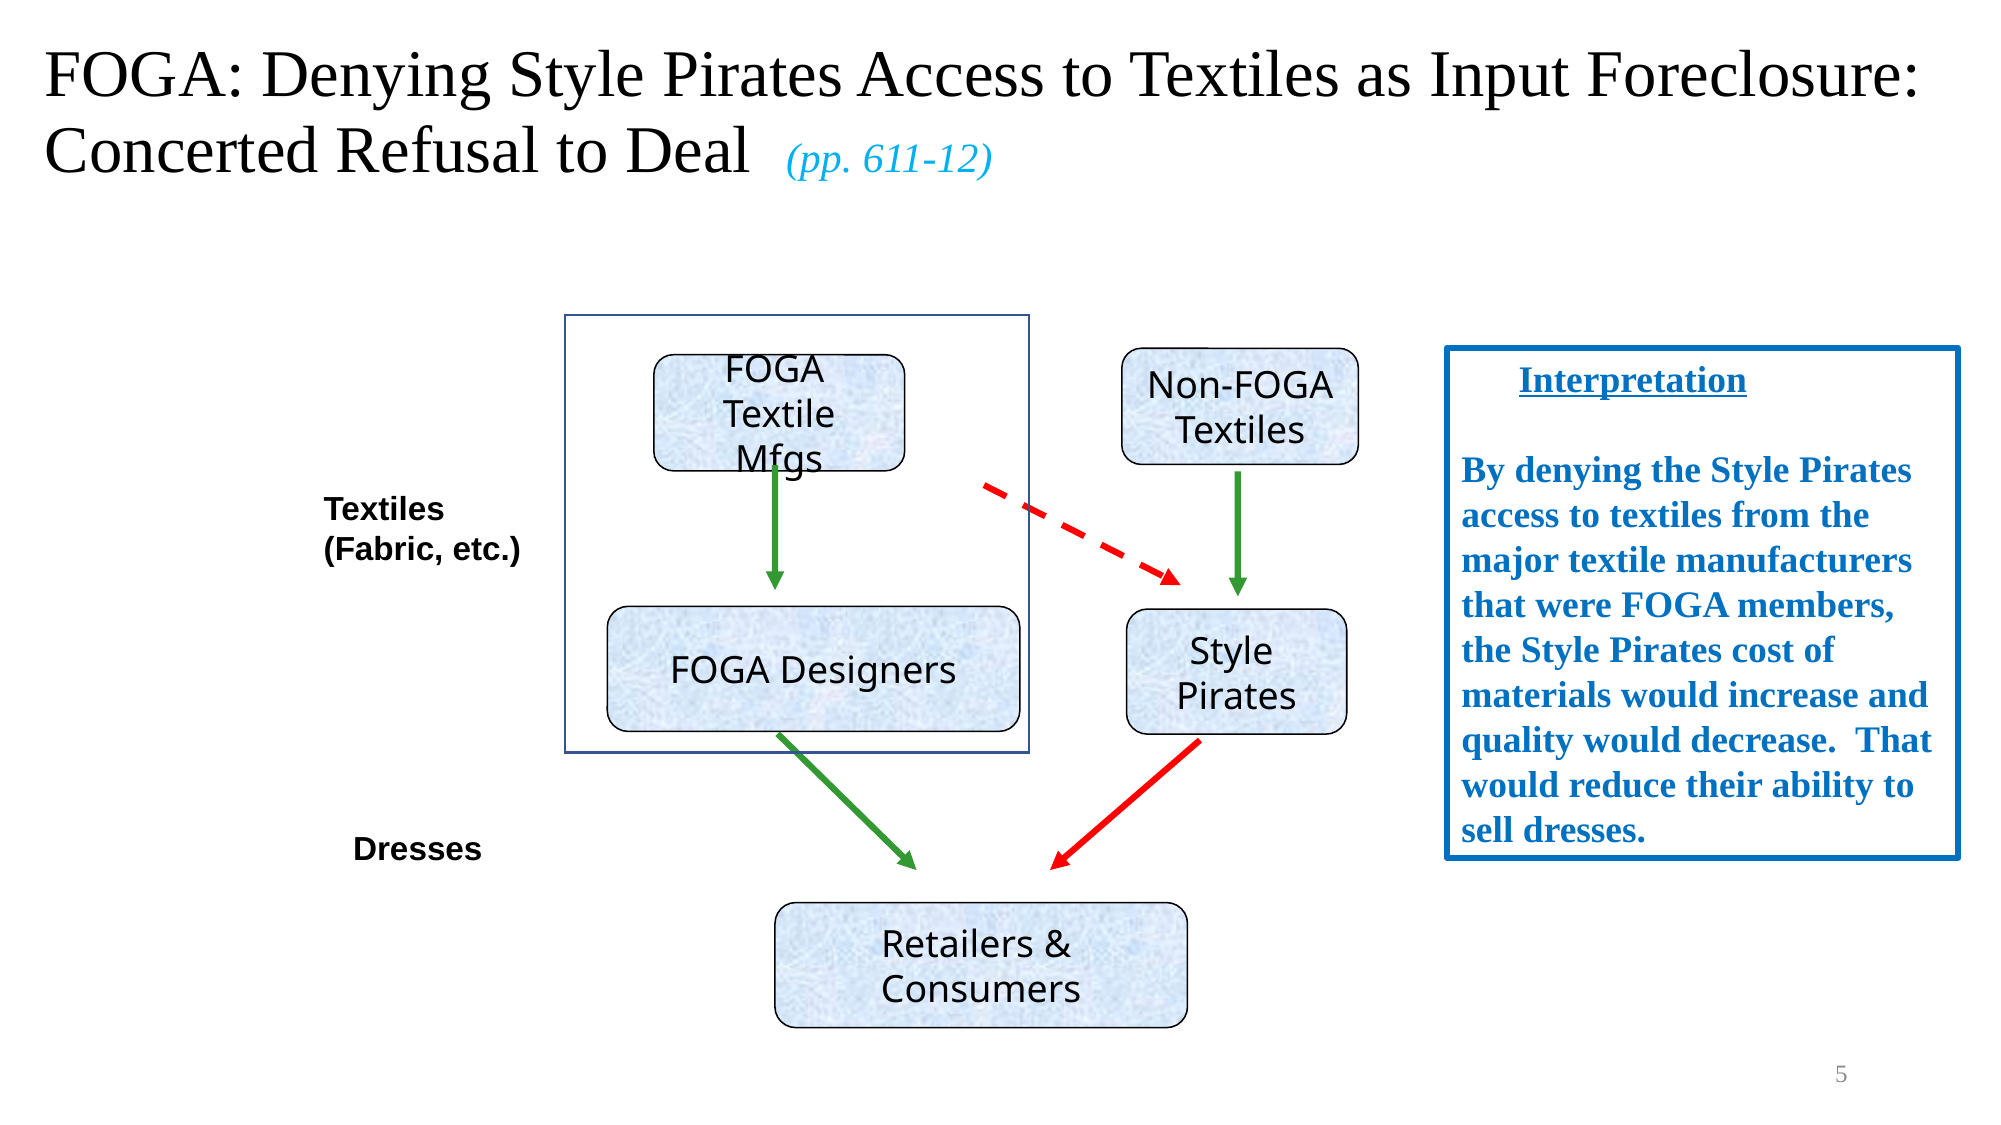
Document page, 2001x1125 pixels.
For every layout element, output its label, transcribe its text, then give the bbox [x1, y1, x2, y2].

text_box [1231, 471, 1245, 597]
text_box Dresses [338, 820, 498, 875]
text_box [1162, 573, 1181, 586]
text_box Retailers & Consumers [774, 902, 1188, 1028]
slide_number 5 [1412, 1042, 1863, 1103]
title FOGA: Denying Style Pirates Access to Textiles as Input Foreclosure: Concerted Refusal to Deal (pp. 611-12) [29, 17, 1947, 205]
text_box Style Pirates [1126, 609, 1347, 735]
text_box Interpretation By denying the Style Pirates access to textiles from the major textile manufacturers that were FOGA members, the Style Pirates cost of materials would increase and quality would decrease. That would reduce their ability to sell dresses. [1446, 348, 1959, 858]
text_box [564, 314, 1030, 754]
text_box [1050, 739, 1201, 871]
text_box [798, 754, 917, 871]
text_box Non-FOGA Textiles [1121, 348, 1359, 465]
text_box Textiles (Fabric, etc.) [308, 479, 551, 575]
